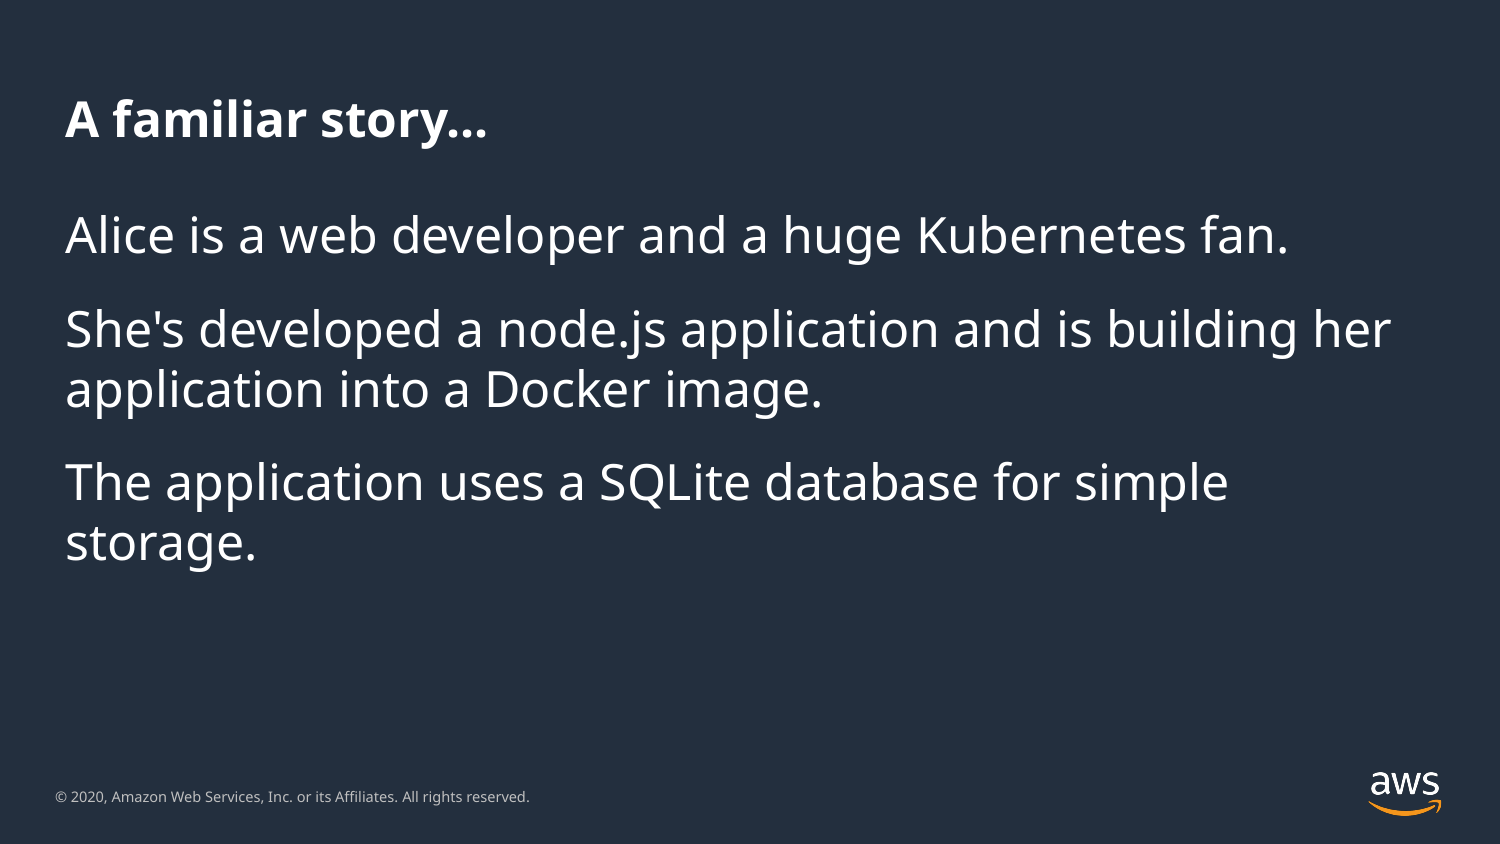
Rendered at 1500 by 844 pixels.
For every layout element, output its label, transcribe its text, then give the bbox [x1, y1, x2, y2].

text_box Alice is a web developer and a huge Kubernetes fan. She's developed a node.js application and is building her application into a Docker image. The application uses a SQLite database for simple storage. [51, 189, 1449, 750]
text_box A familiar story... [51, 72, 1449, 167]
